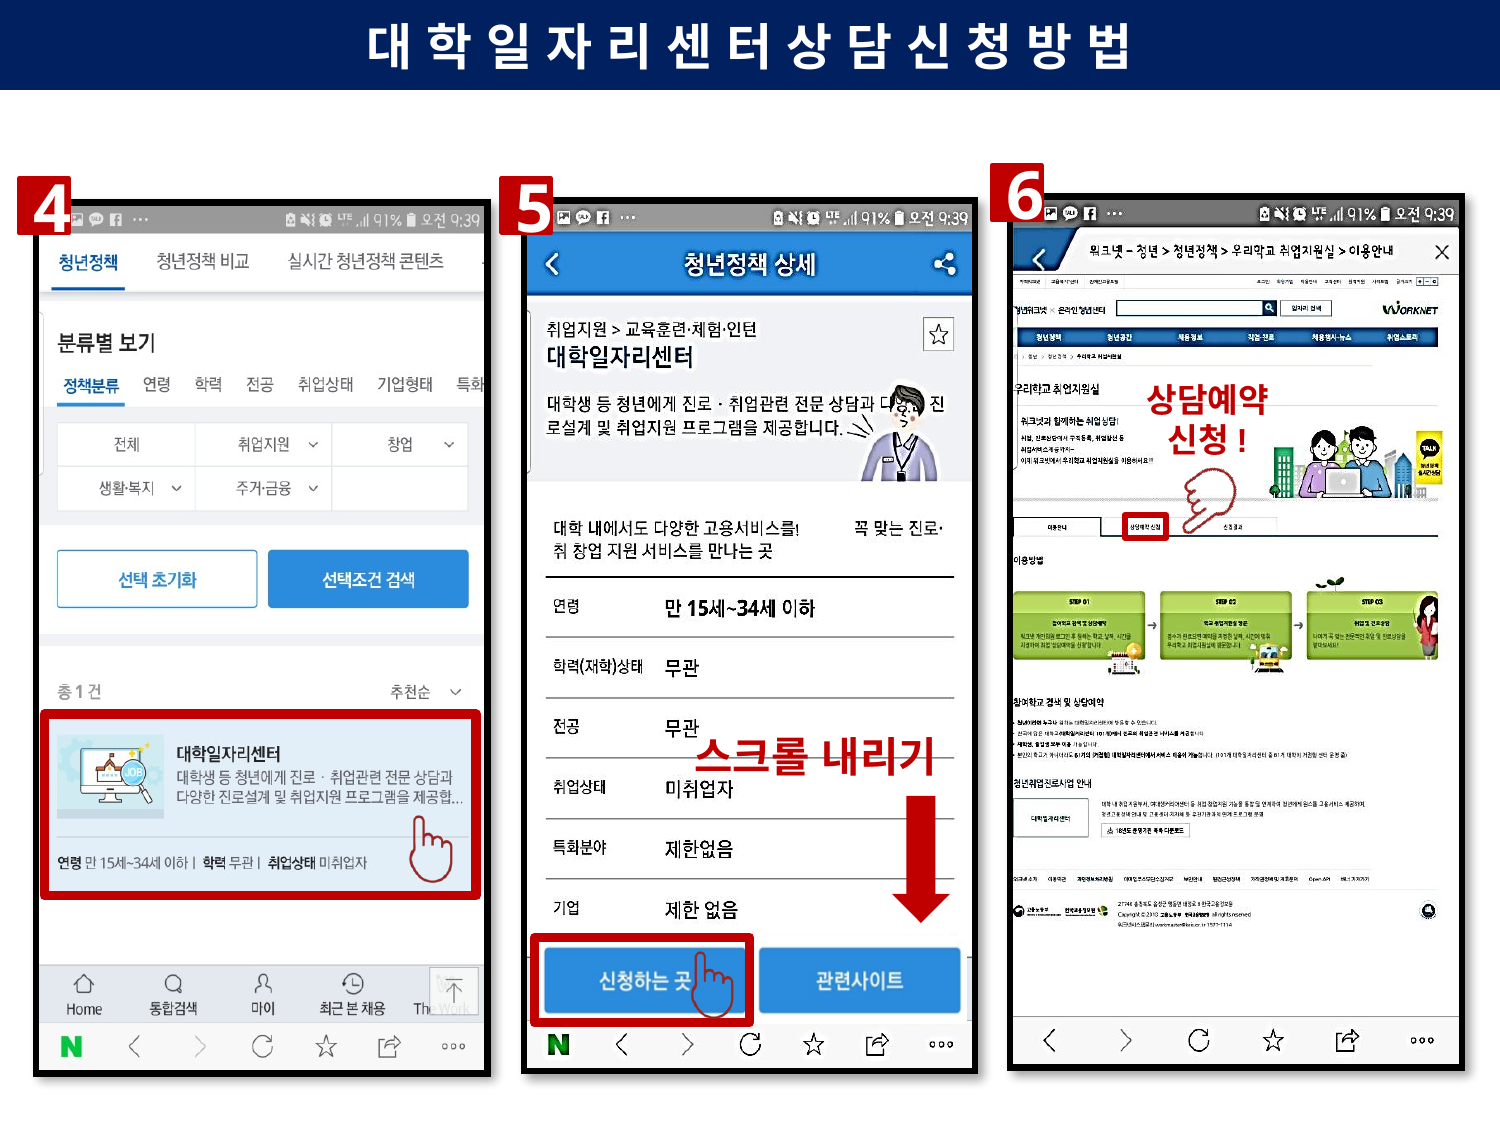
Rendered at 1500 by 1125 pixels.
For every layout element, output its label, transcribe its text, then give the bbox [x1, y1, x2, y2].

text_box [18, 165, 1459, 1071]
text_box 대 학 일 자 리 센 터 상 담 신 청 방 법 [0, 0, 1500, 92]
